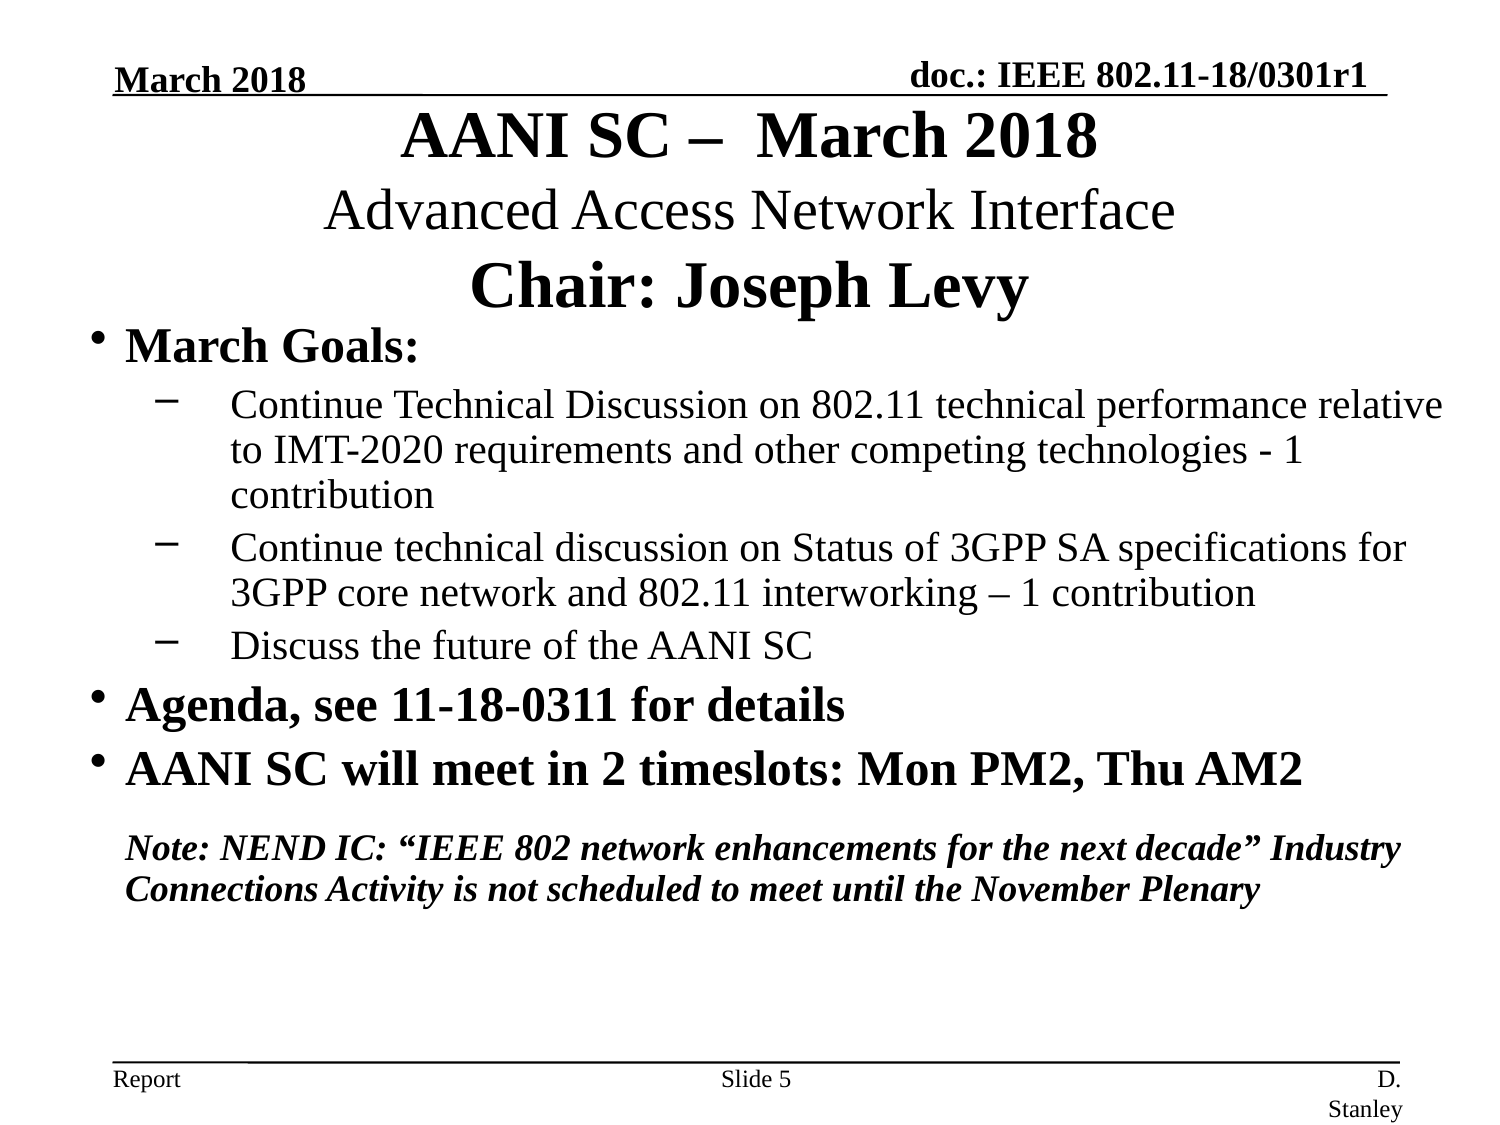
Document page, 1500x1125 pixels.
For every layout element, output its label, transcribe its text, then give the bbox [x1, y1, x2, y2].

footer D. Stanley, HP Enterprise [1325, 1062, 1402, 1093]
slide_number Slide 5 [712, 1062, 800, 1093]
text_box March Goals: Continue Technical Discussion on 802.11 technical performance relative to IMT-2020 requirements and other competing technologies - 1 contribution Continue technical discussion on Status of 3GPP SA specifications for 3GPP core network and 802.11 interworking – 1 contribution Discuss the future of the AANI SC Agenda, see 11-18-0311 for details AANI SC will meet in 2 timeslots: Mon PM2, Thu AM2 Note: NEND IC: “IEEE 802 network enhancements for the next decade” Industry Connections Activity is not scheduled to meet until the November Plenary [75, 312, 1475, 967]
title AANI SC – March 2018 Advanced Access Network Interface Chair: Joseph Levy [112, 149, 1388, 263]
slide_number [114, 54, 309, 100]
